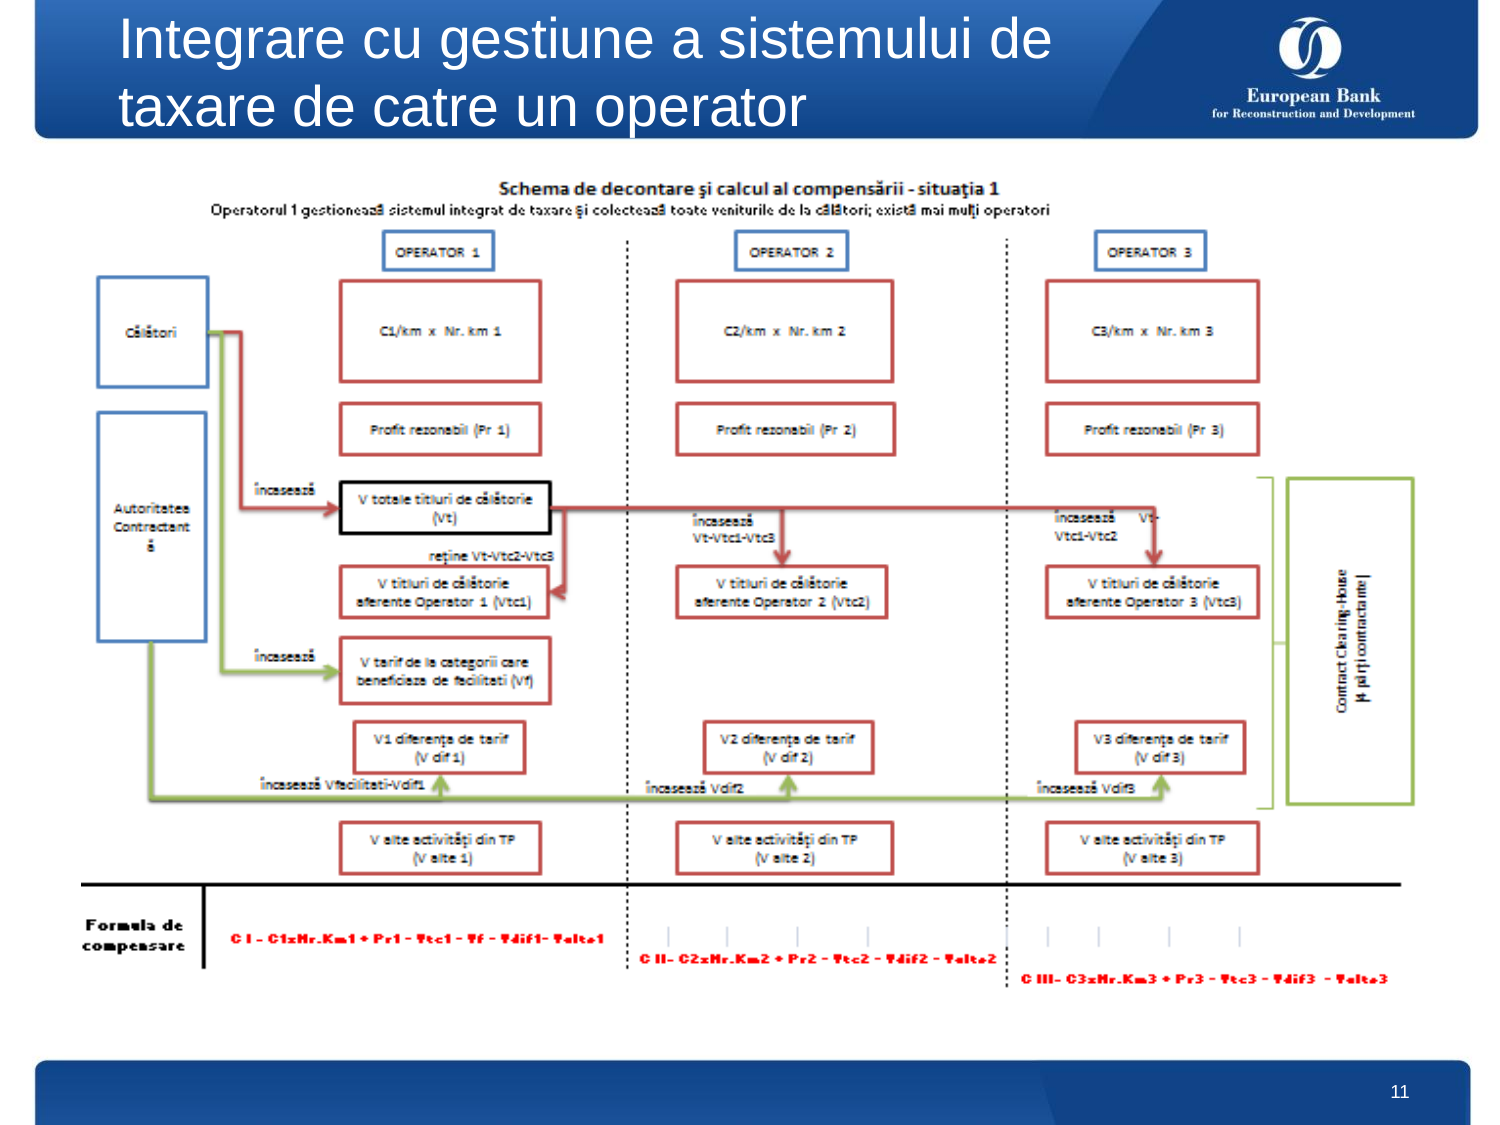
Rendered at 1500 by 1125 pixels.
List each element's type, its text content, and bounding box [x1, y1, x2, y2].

picture [0, 0, 1500, 1125]
title Integrare cu gestiune a sistemului de taxare de catre un operator [118, 0, 1158, 140]
slide_number 11 [1074, 1061, 1425, 1122]
